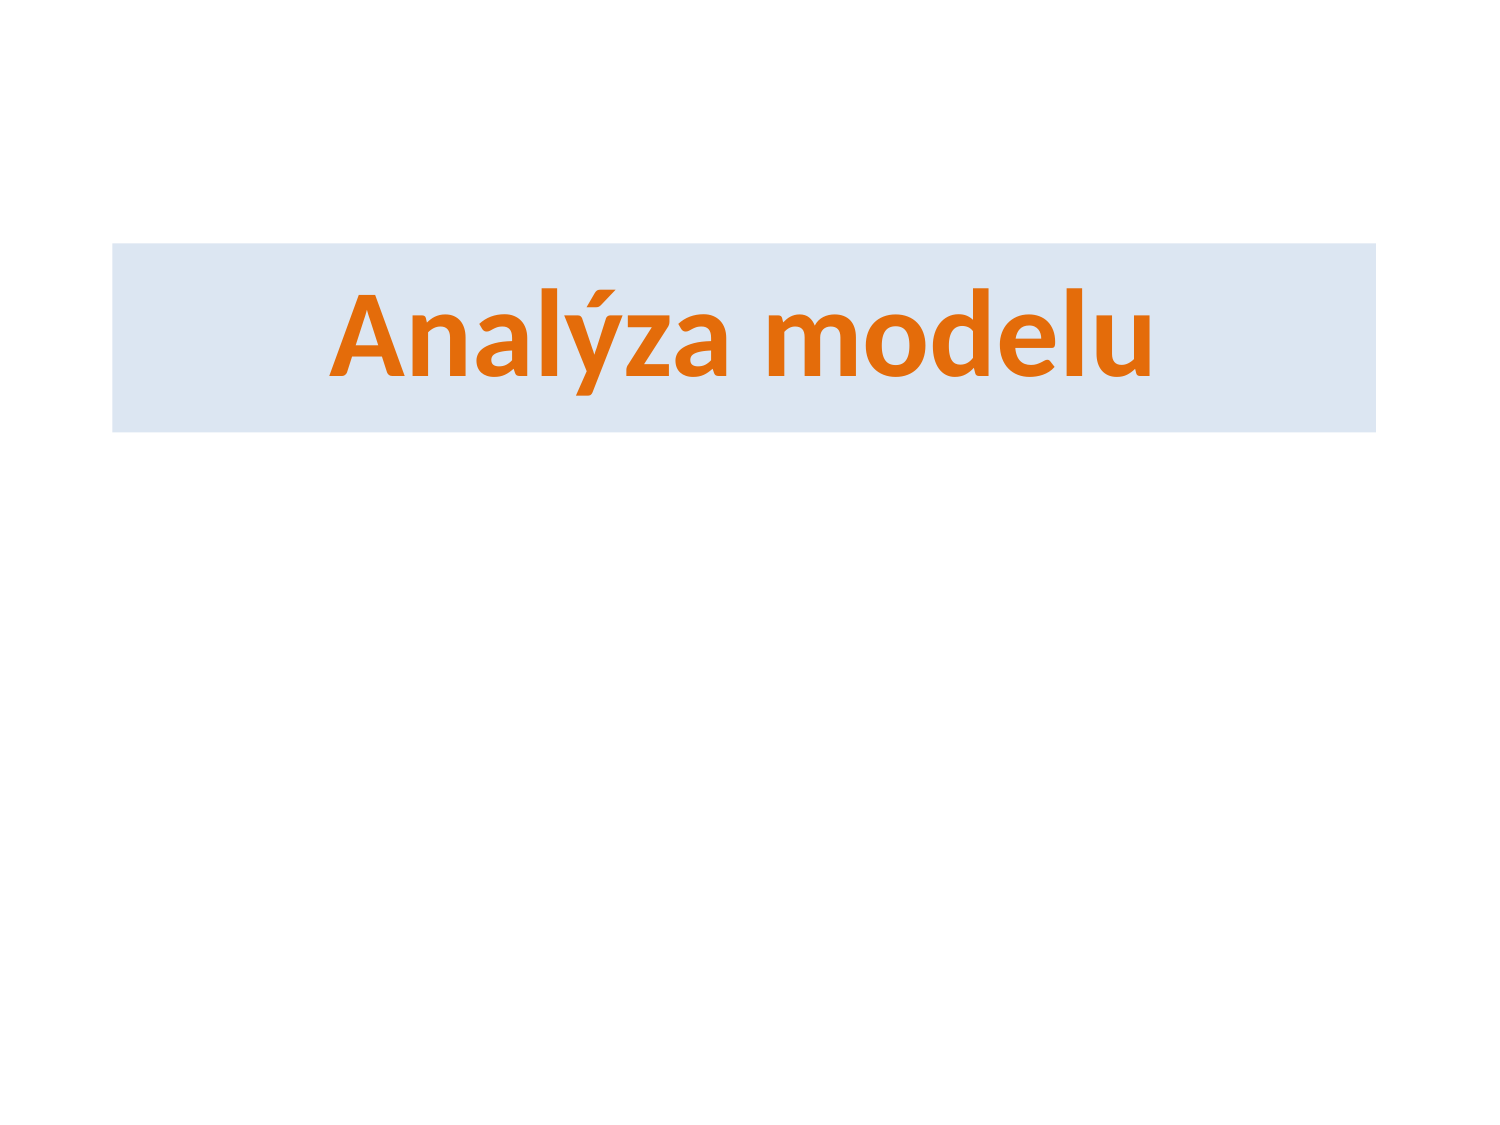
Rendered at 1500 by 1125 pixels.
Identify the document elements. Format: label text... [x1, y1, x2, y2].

list Analýza modelu [111, 243, 1377, 433]
